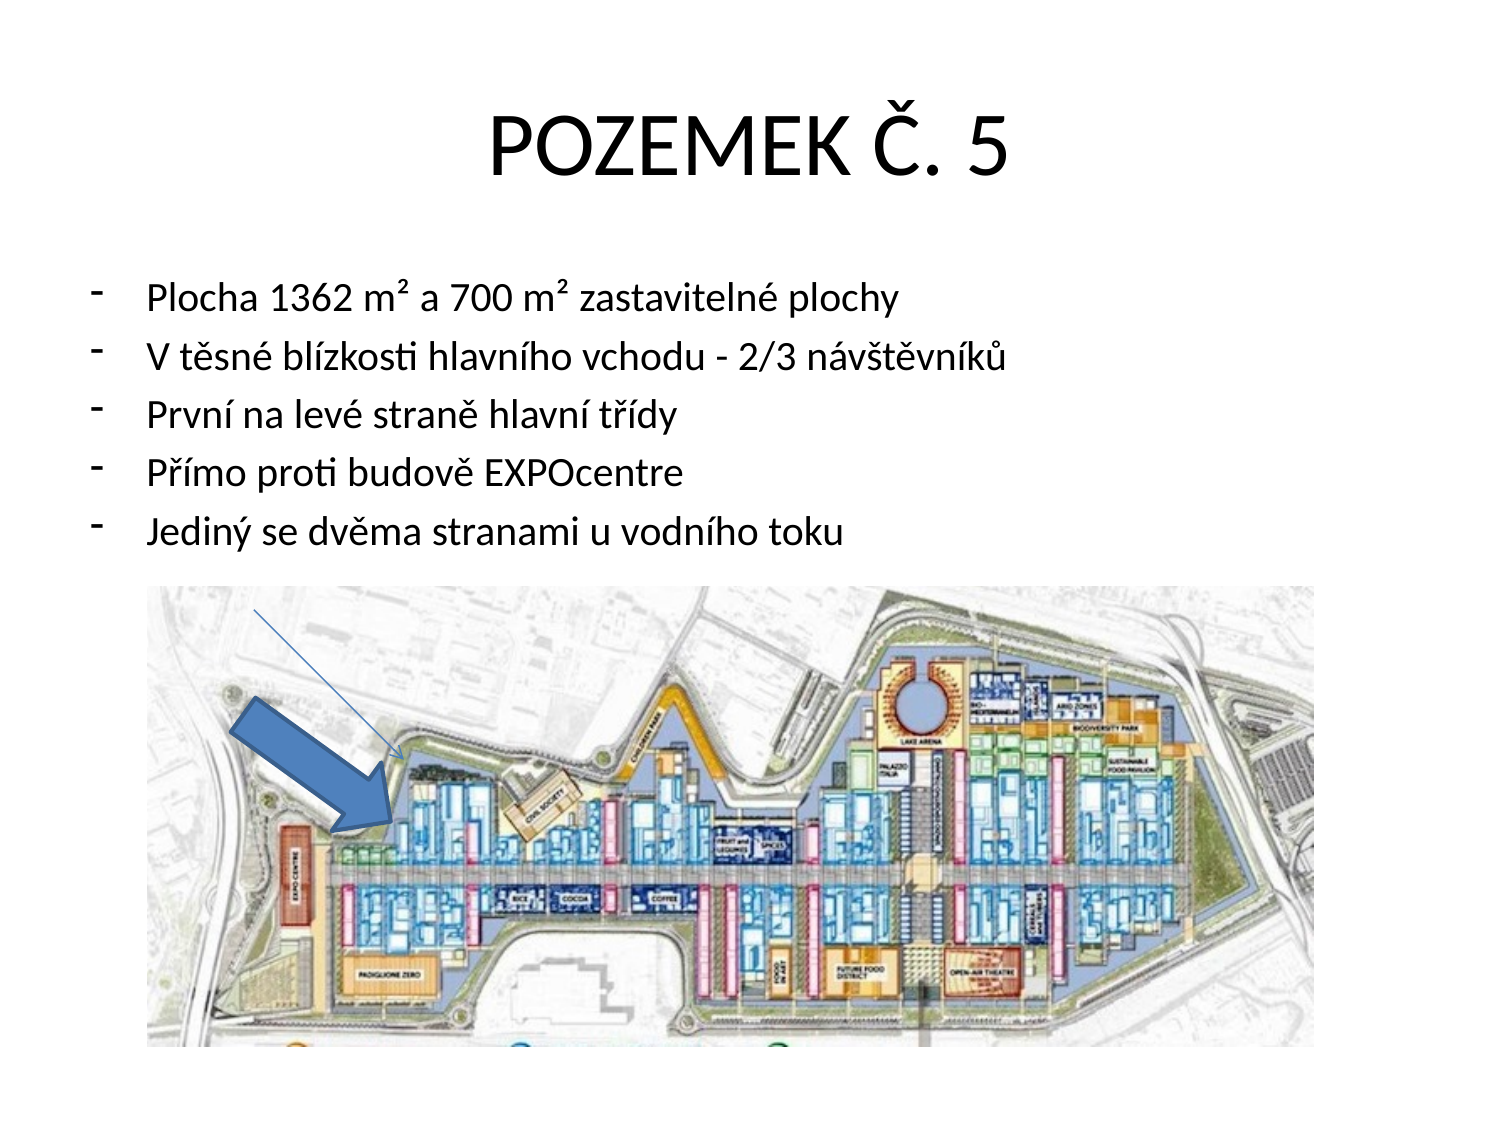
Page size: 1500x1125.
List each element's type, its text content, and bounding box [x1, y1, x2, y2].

list Plocha 1362 m² a 700 m² zastavitelné plochy V těsné blízkosti hlavního vchodu - 2/3 návštěvníků První na levé straně hlavní třídy Přímo proti budově EXPOcentre Jediný se dvěma stranami u vodního toku [75, 262, 1425, 1005]
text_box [253, 609, 405, 760]
picture [147, 585, 1314, 1047]
title POZEMEK Č. 5 [75, 45, 1425, 233]
